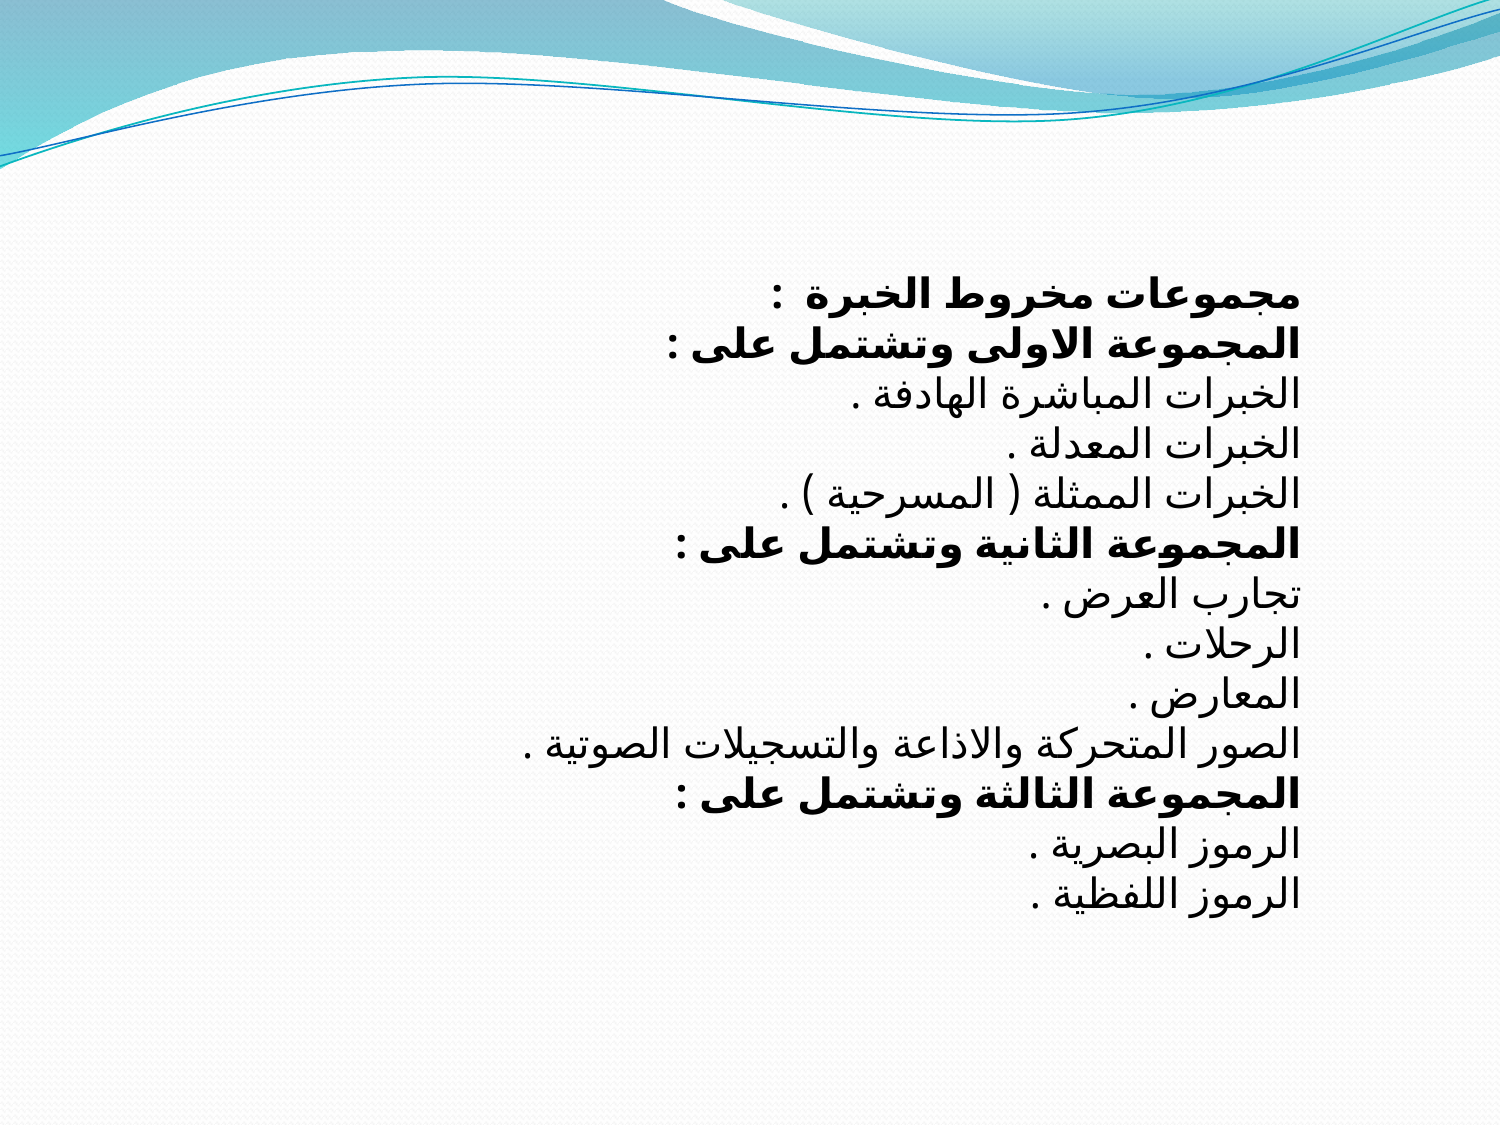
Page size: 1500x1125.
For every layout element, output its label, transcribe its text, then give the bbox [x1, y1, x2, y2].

text_box مجموعات مخروط الخبرة : المجموعة الاولى وتشتمل على : الخبرات المباشرة الهادفة . الخبرات المعدلة . الخبرات الممثلة ( المسرحية ) . المجموعة الثانية وتشتمل على : تجارب العرض . الرحلات . المعارض . الصور المتحركة والاذاعة والتسجيلات الصوتية . المجموعة الثالثة وتشتمل على : الرموز البصرية . الرموز اللفظية . [100, 259, 1317, 925]
